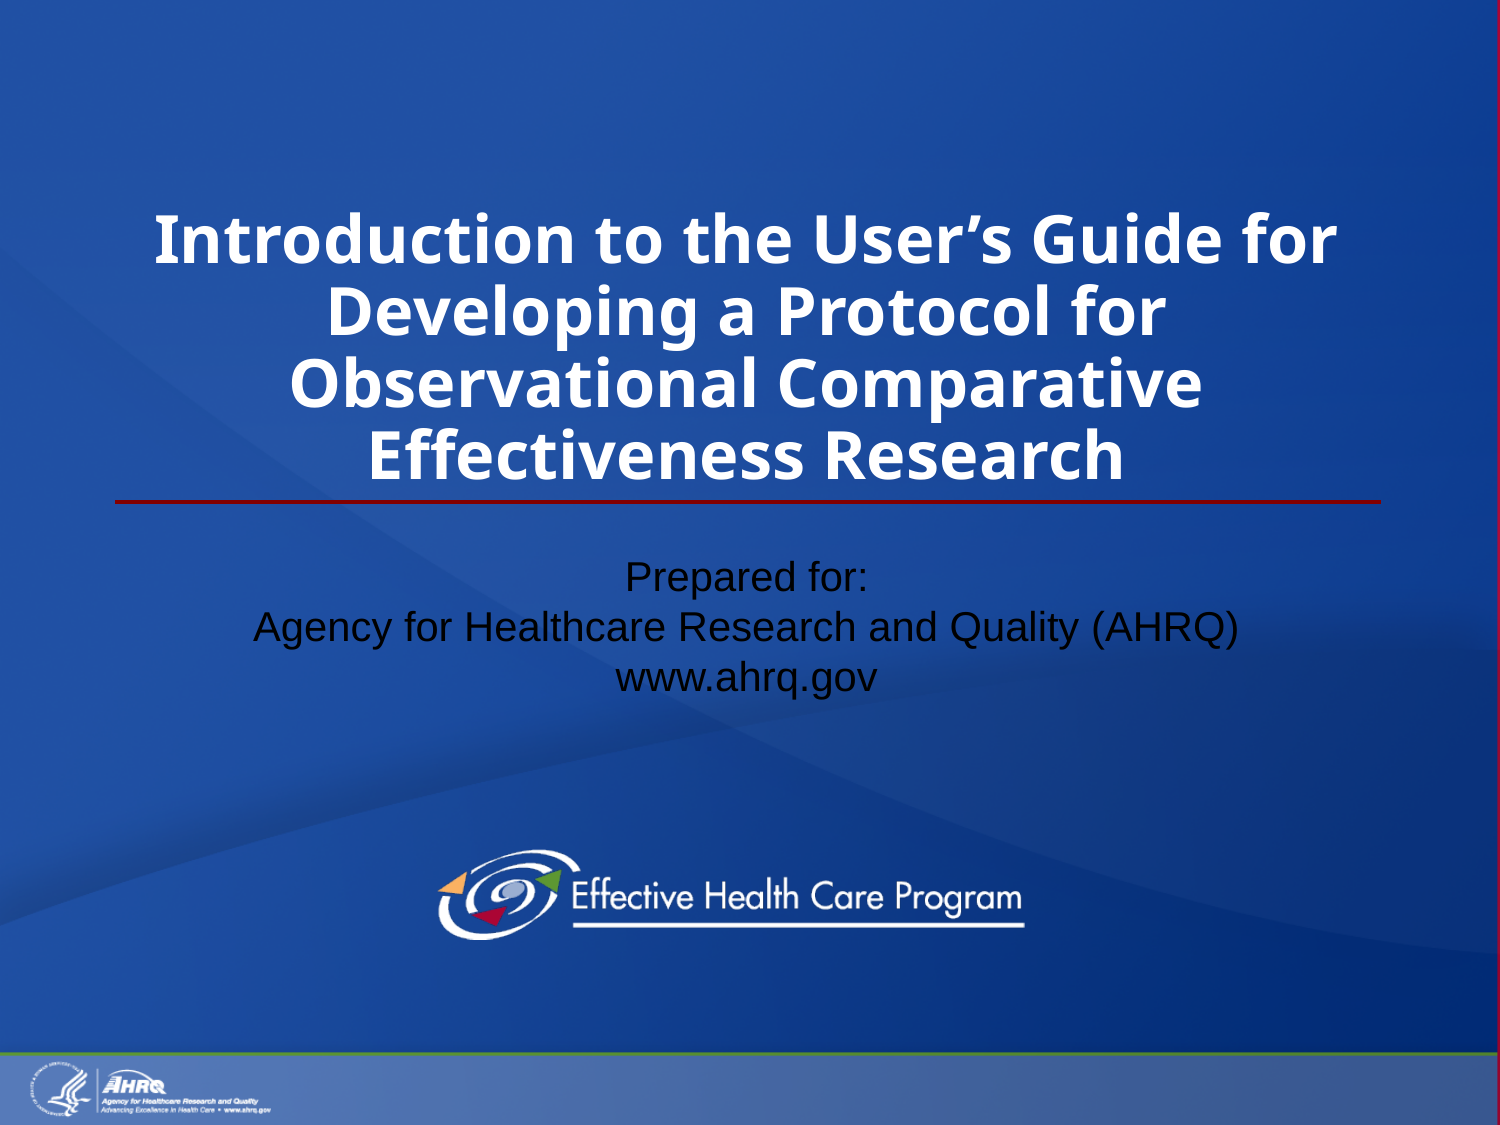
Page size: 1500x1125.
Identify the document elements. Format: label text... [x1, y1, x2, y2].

subtitle Prepared for: Agency for Healthcare Research and Quality (AHRQ) www.ahrq.gov [112, 549, 1382, 813]
title Introduction to the User’s Guide for Developing a Protocol for Observational Comparative Effectiveness Research [112, 236, 1382, 494]
picture [0, 0, 1500, 1125]
